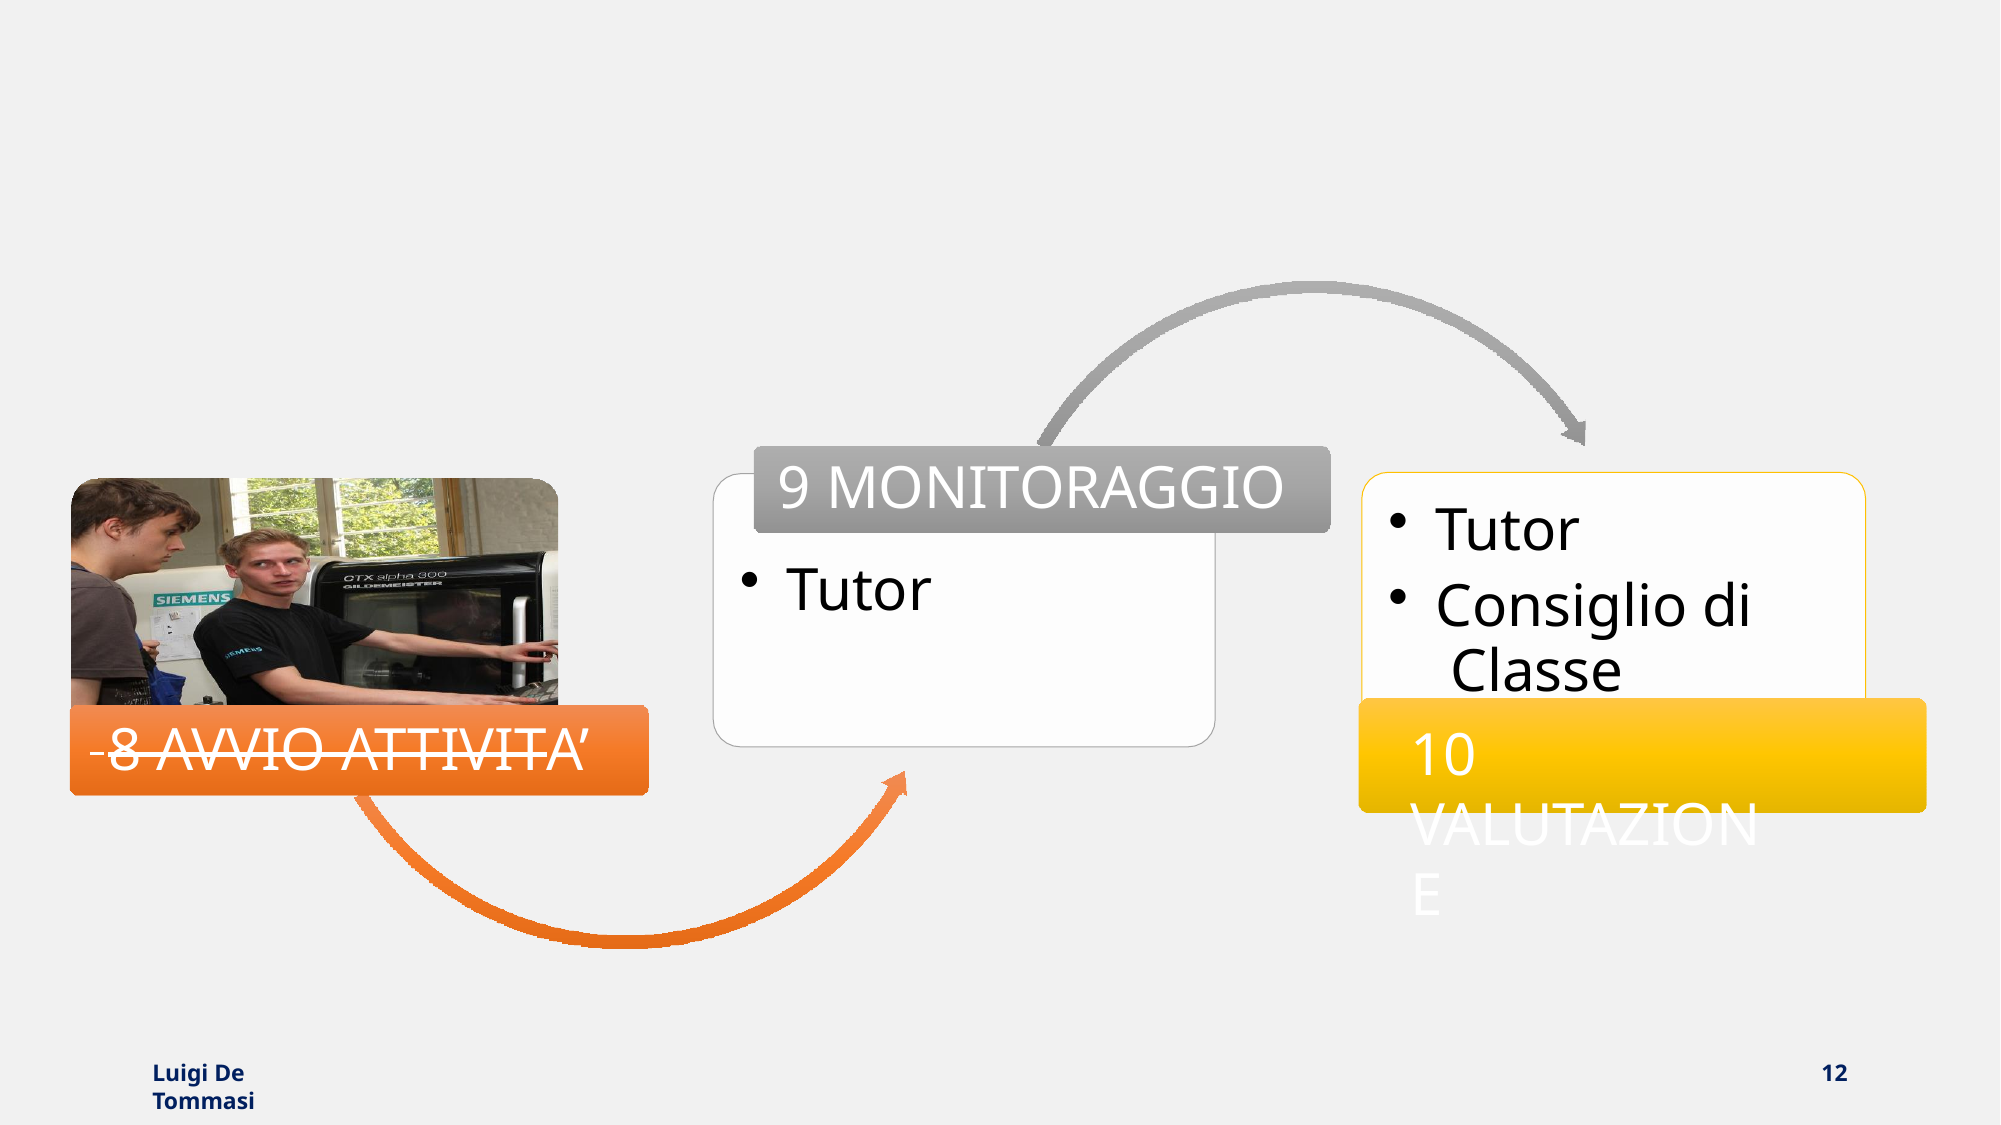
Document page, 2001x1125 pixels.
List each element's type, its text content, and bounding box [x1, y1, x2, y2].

text_box [1877, 698, 1927, 813]
slide_number 12 [1817, 1056, 1852, 1125]
footer Luigi De Tommasi [150, 1056, 347, 1125]
text_box [753, 281, 1586, 533]
text_box [70, 477, 559, 705]
text_box 9 MONITORAGGIO Tutor [737, 415, 1309, 622]
text_box Tutor Consiglio di Classe 10 VALUTAZIONE [1386, 485, 1877, 927]
text_box [1358, 698, 1386, 813]
text_box [1361, 472, 1862, 698]
text_box [69, 705, 907, 949]
text_box [713, 474, 1216, 747]
text_box 8 AVVIO ATTIVITA’ [87, 709, 613, 782]
